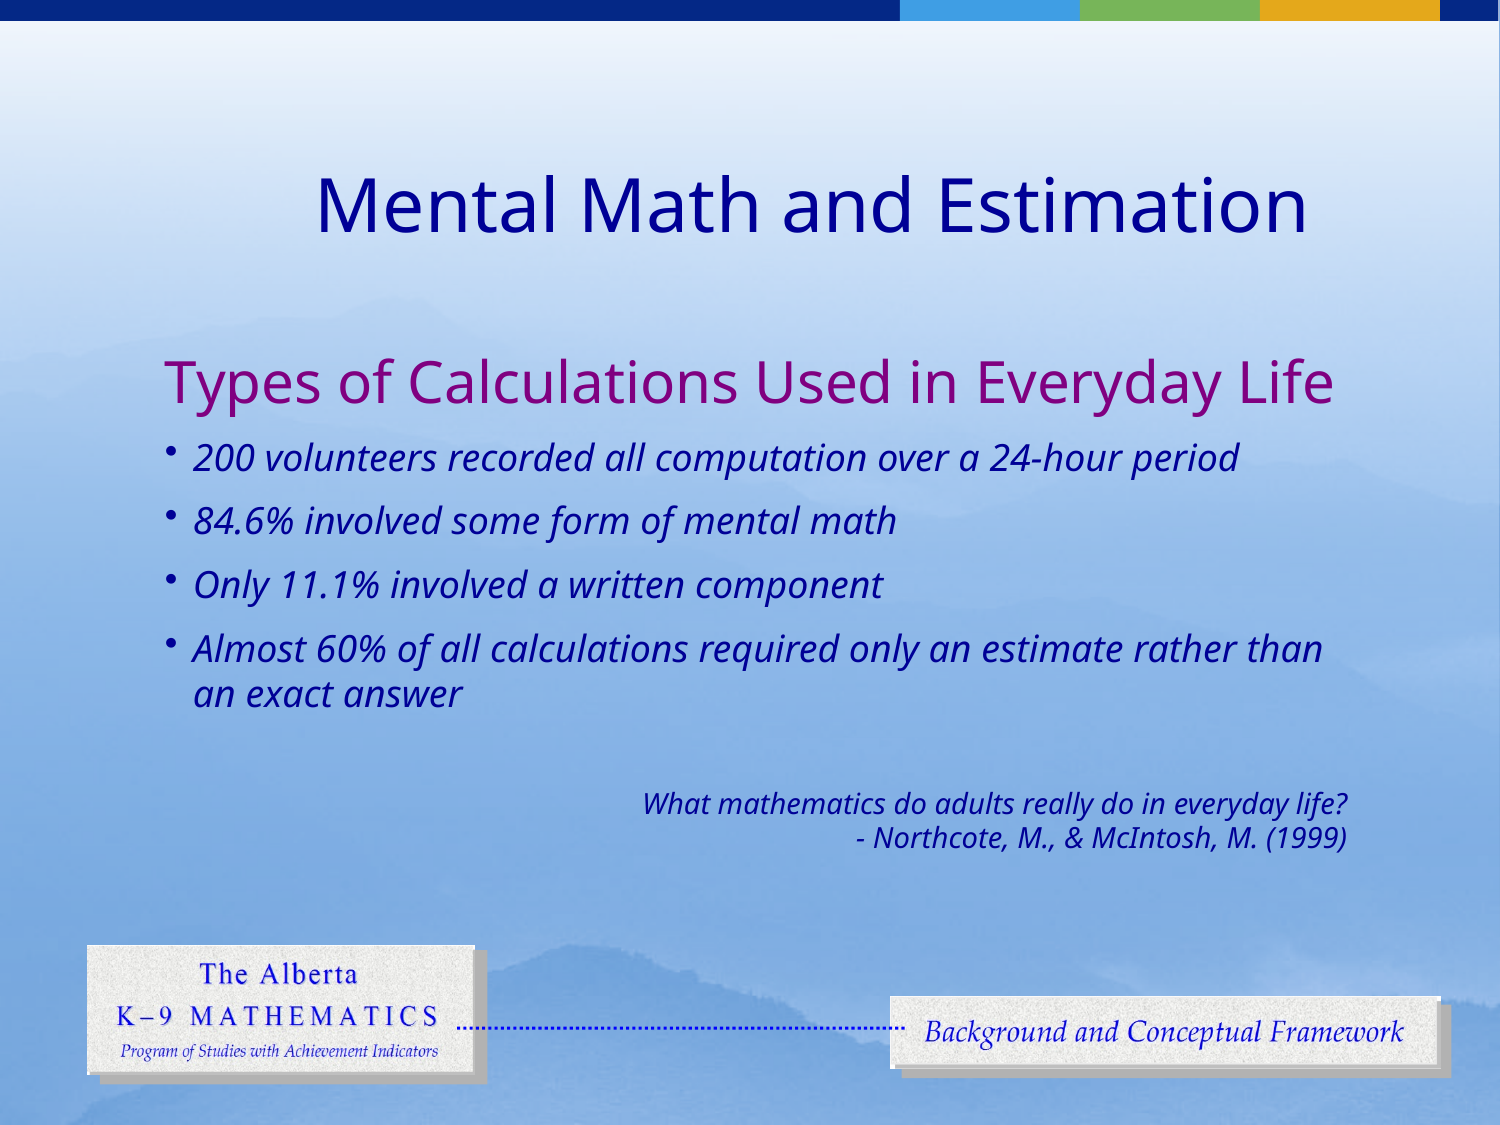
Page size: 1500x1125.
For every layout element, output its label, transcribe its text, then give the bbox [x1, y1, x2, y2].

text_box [86, 944, 1452, 1085]
text_box Types of Calculations Used in Everyday Life 200 volunteers recorded all computation over a 24-hour period 84.6% involved some form of mental math Only 11.1% involved a written component Almost 60% of all calculations required only an estimate rather than an exact answer What mathematics do adults really do in everyday life? - Northcote, M., & McIntosh, M. (1999) [149, 337, 1363, 863]
text_box Mental Math and Estimation [150, 149, 1325, 255]
